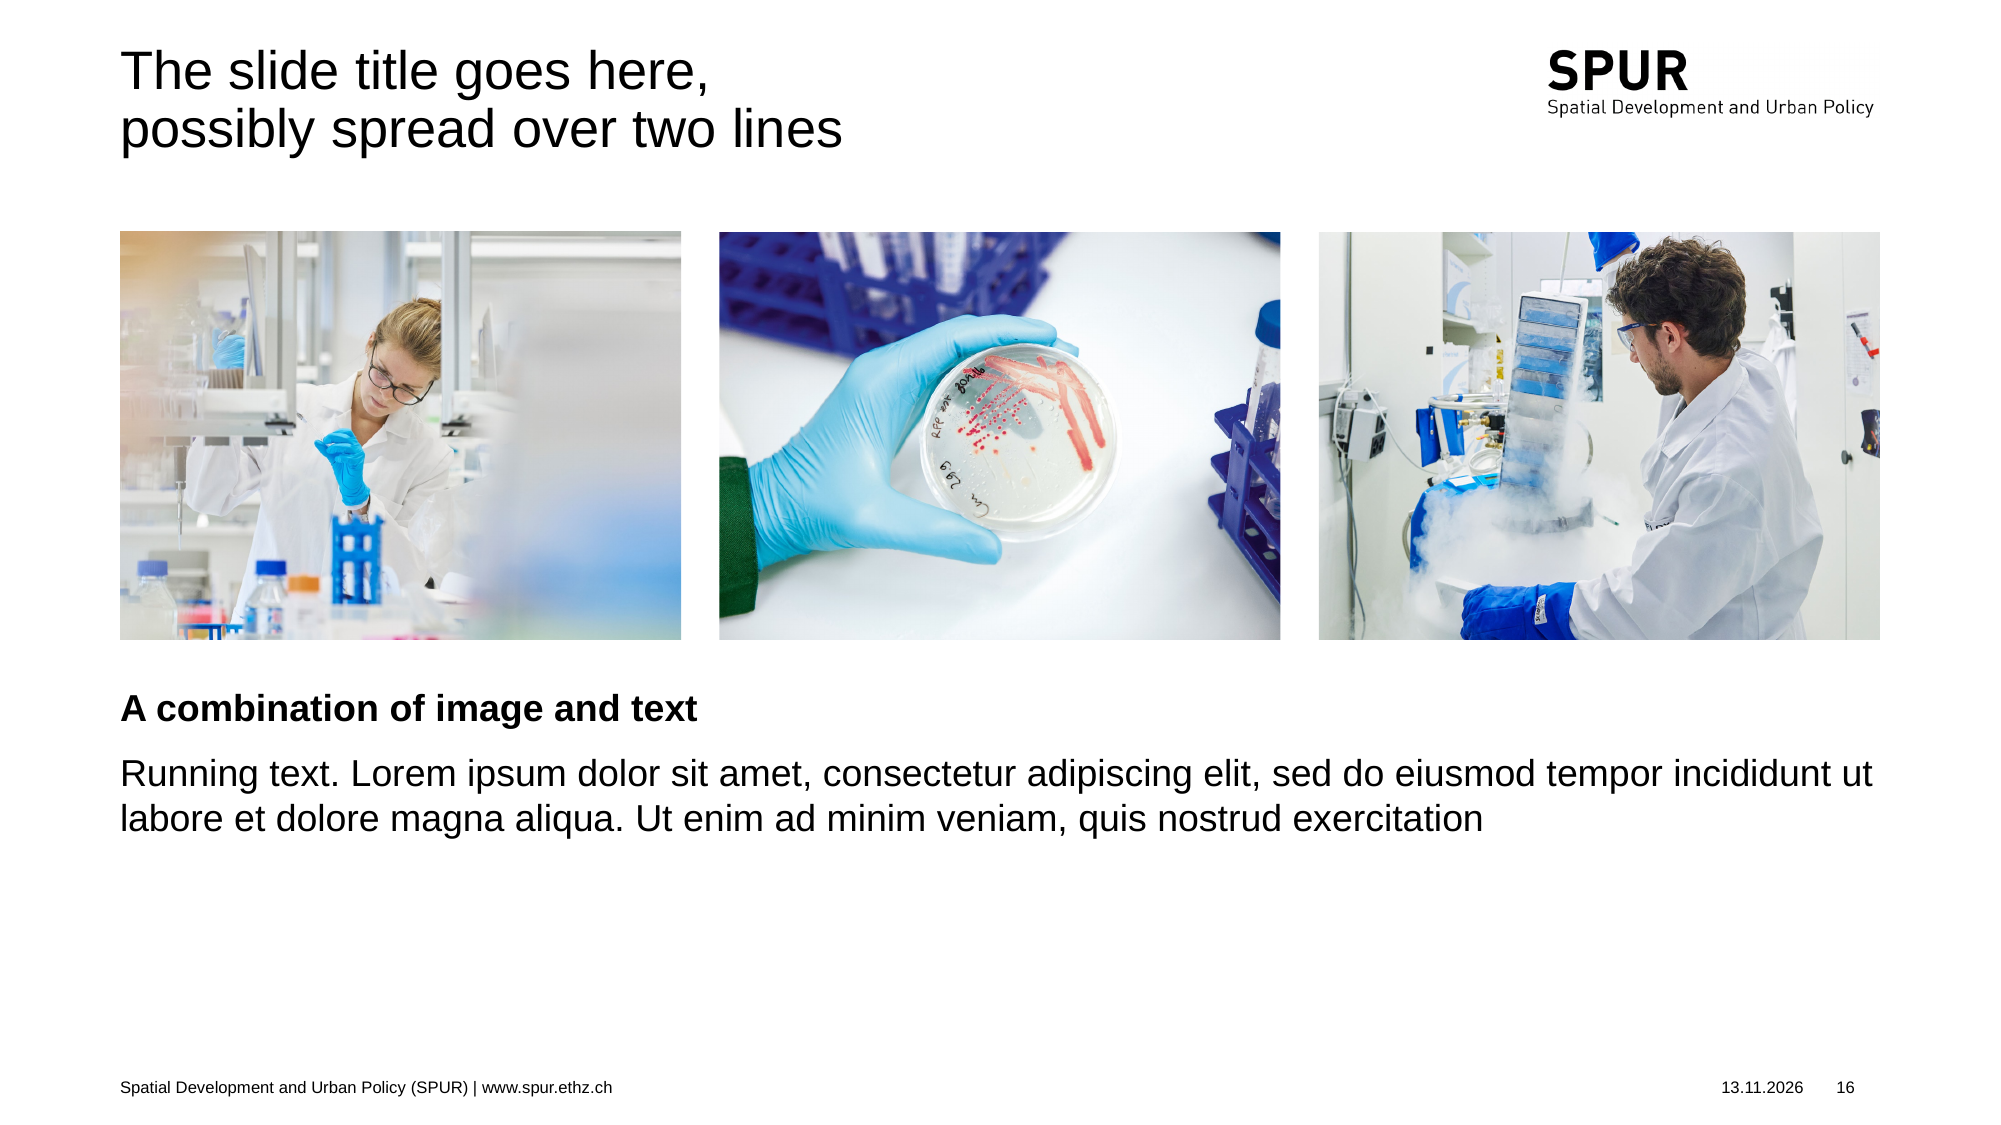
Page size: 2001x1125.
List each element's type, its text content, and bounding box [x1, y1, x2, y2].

picture [719, 231, 1281, 640]
picture [119, 231, 682, 640]
picture [1318, 231, 1880, 640]
title The slide title goes here, possibly spread over two lines [120, 42, 1880, 191]
list A combination of image and text Running text. Lorem ipsum dolor sit amet, consectetur adipiscing elit, sed do eiusmod tempor incididunt ut labore et dolore magna aliqua. Ut enim ad minim veniam, quis nostrud exercitation [120, 683, 1880, 1032]
